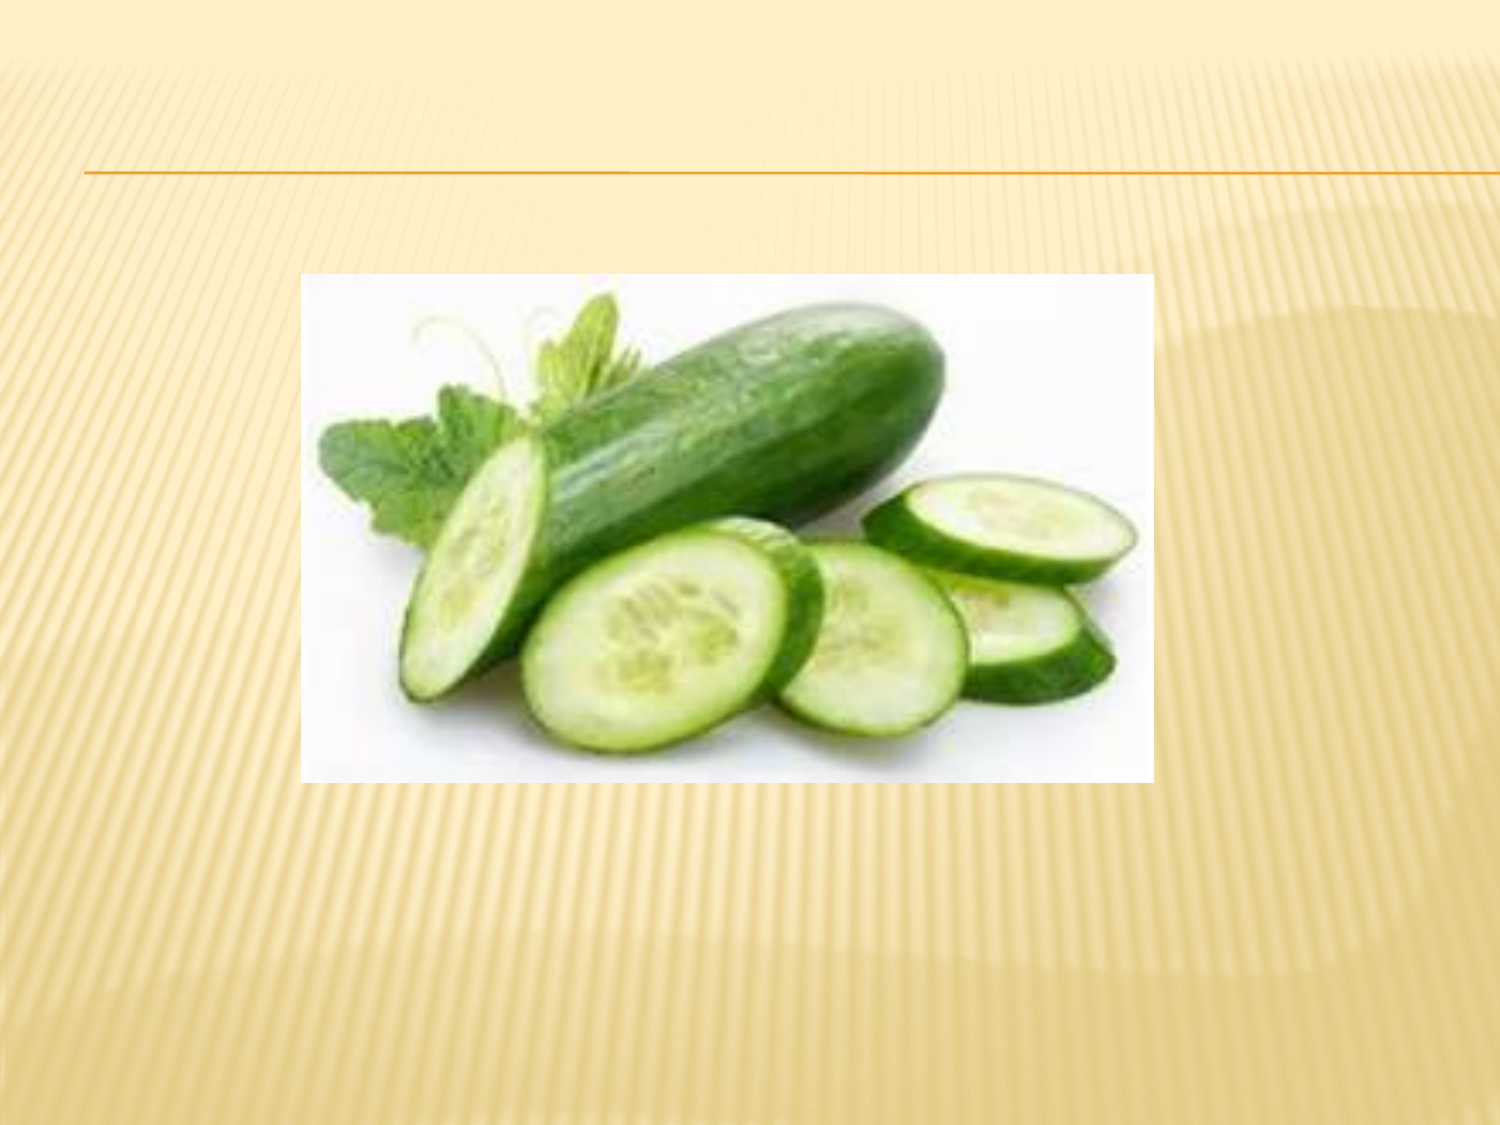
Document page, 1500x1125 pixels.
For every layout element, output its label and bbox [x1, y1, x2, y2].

picture [300, 274, 1154, 784]
